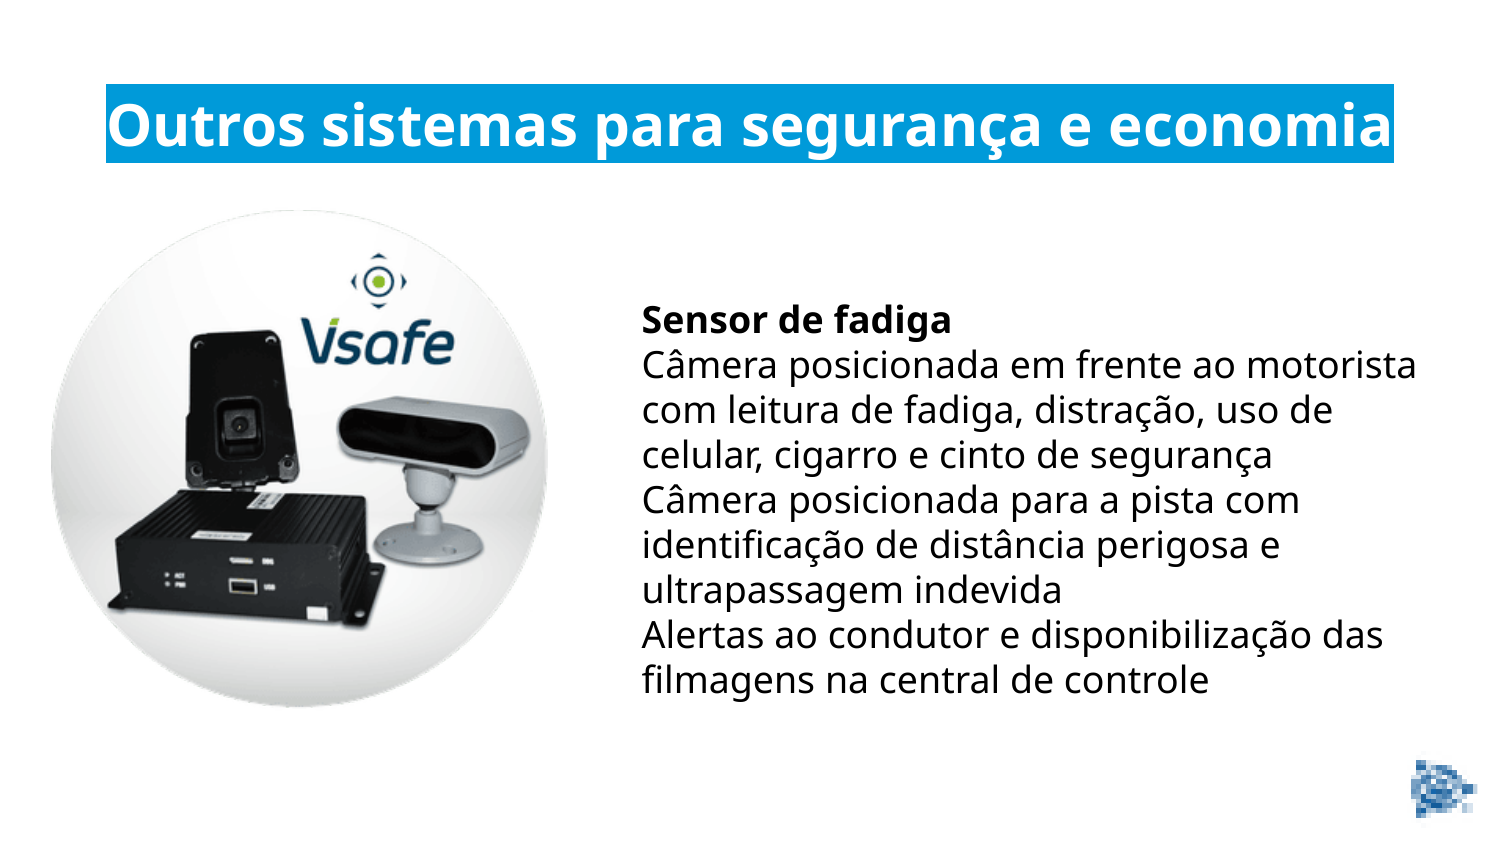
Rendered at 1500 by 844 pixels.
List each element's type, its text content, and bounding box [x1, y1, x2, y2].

text_box Sensor de fadiga Câmera posicionada em frente ao motorista com leitura de fadiga, distração, uso de celular, cigarro e cinto de segurança Câmera posicionada para a pista com identificação de distância perigosa e ultrapassagem indevida Alertas ao condutor e disponibilização das filmagens na central de controle [626, 280, 1449, 720]
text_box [1406, 751, 1489, 828]
picture [50, 198, 548, 721]
title Outros sistemas para segurança e economia [51, 72, 1449, 167]
